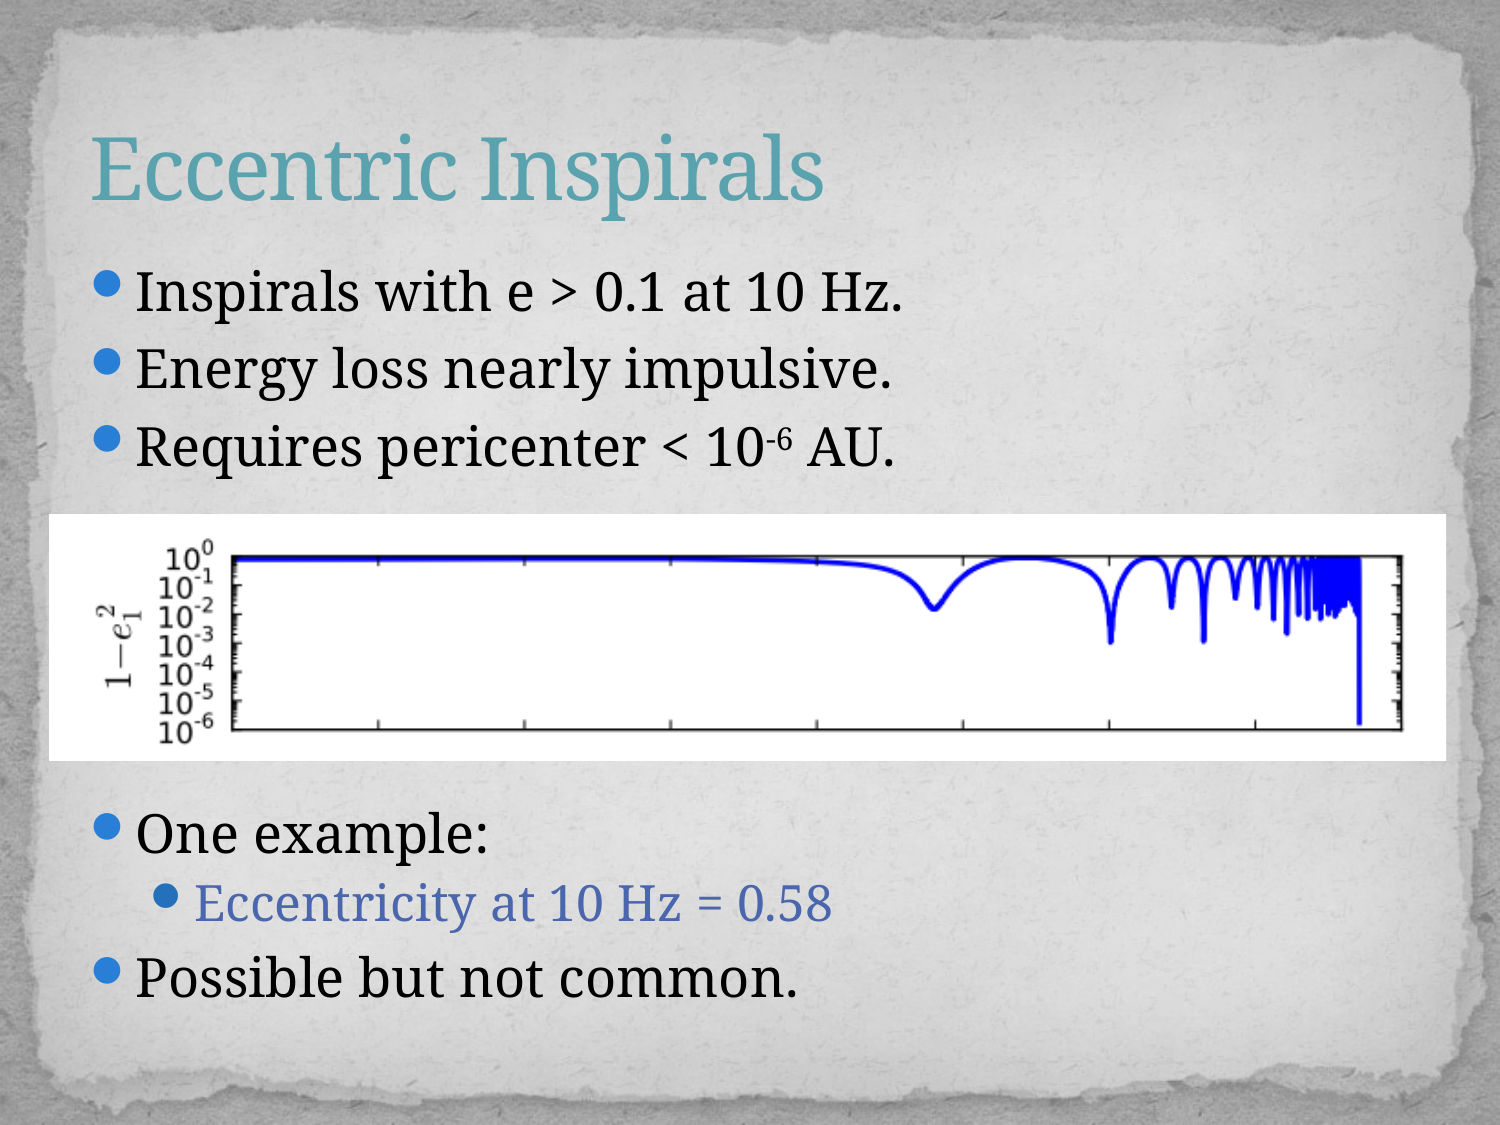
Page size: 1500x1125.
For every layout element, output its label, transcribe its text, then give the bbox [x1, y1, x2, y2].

picture [51, 517, 1446, 759]
title Eccentric Inspirals [74, 24, 1425, 225]
list Inspirals with e > 0.1 at 10 Hz. Energy loss nearly impulsive. Requires pericenter < 10-6 AU. One example: Eccentricity at 10 Hz = 0.58 Possible but not common. [75, 771, 1425, 1076]
list Inspirals with e > 0.1 at 10 Hz. Energy loss nearly impulsive. Requires pericenter < 10-6 AU. One example: Eccentricity at 10 Hz = 0.58 Possible but not common. [75, 249, 1425, 503]
